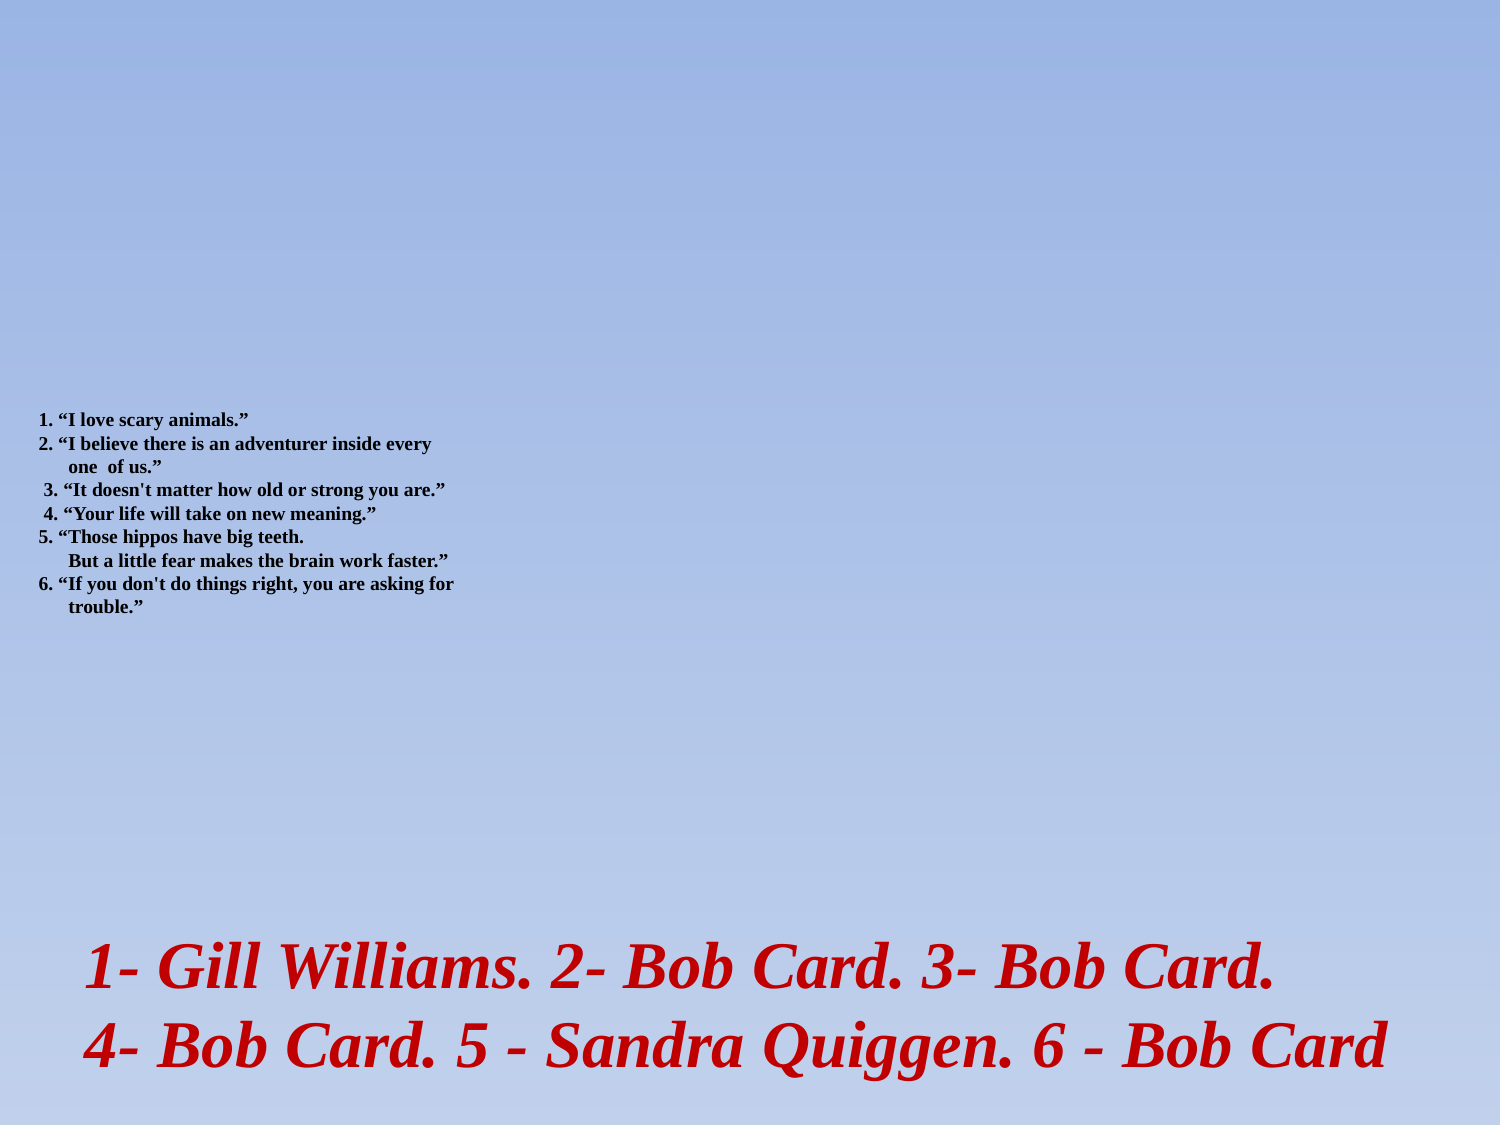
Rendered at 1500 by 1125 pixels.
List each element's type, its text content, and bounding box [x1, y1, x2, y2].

text_box 1- Gill Williams. 2- Bob Card. 3- Bob Card. 4- Bob Card. 5 - Sandra Quiggen. 6 - Bob Card [70, 913, 1454, 1089]
title 1. “I love scary animals.” 2. “I believe there is an adventurer inside every one of us.” 3. “It doesn't matter how old or strong you are.” 4. “Your life will take on new meaning.” 5. “Those hippos have big teeth. But a little fear makes the brain work faster.” 6. “If you don't do things right, you are asking for trouble.” [23, 398, 1477, 640]
